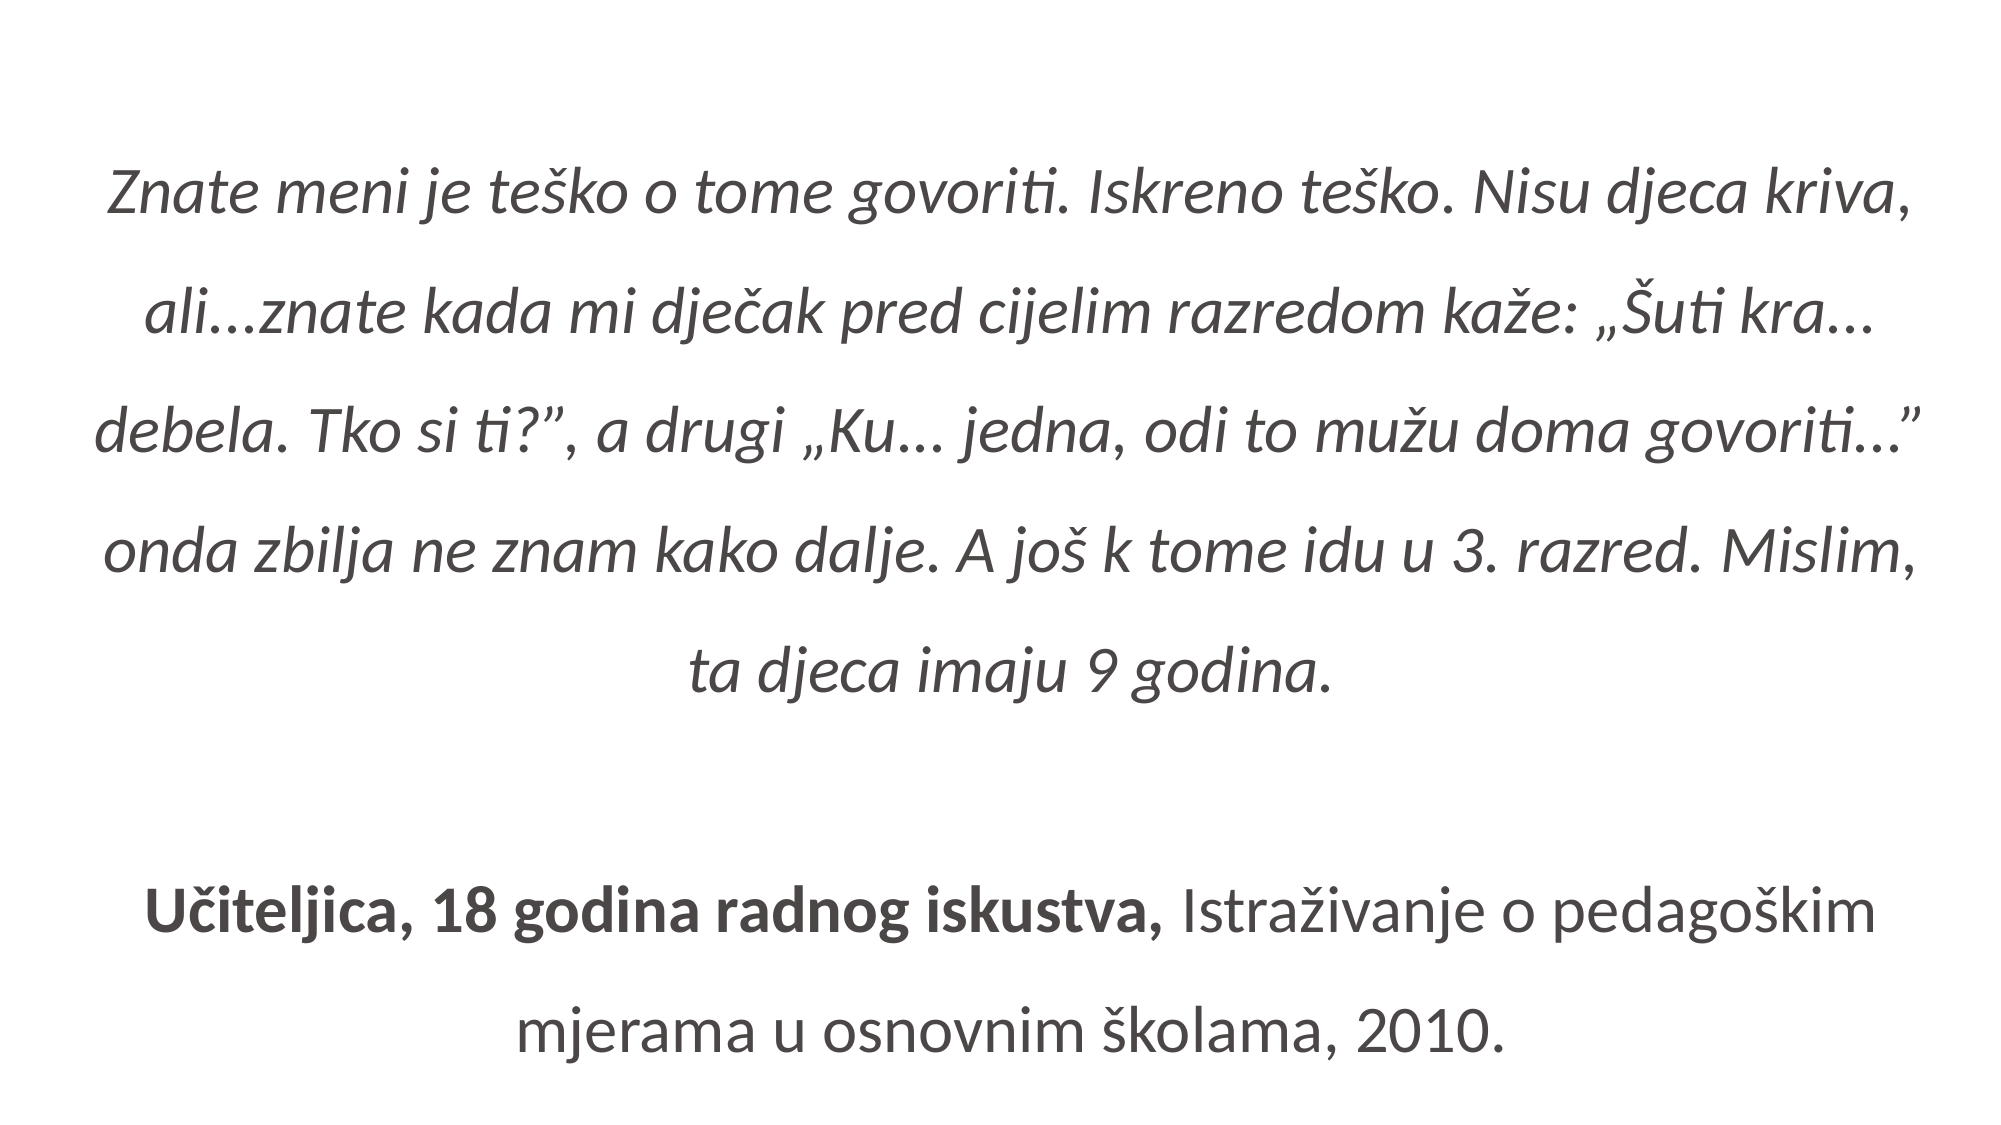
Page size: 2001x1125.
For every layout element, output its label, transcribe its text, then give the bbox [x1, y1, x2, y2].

text_box Znate meni je teško o tome govoriti. Iskreno teško. Nisu djeca kriva, ali...znate kada mi dječak pred cijelim razredom kaže: „Šuti kra... debela. Tko si ti?”, a drugi „Ku... jedna, odi to mužu doma govoriti...” onda zbilja ne znam kako dalje. A još k tome idu u 3. razred. Mislim, ta djeca imaju 9 godina. Učiteljica, 18 godina radnog iskustva, Istraživanje o pedagoškim mjerama u osnovnim školama, 2010. [69, 99, 1954, 1074]
